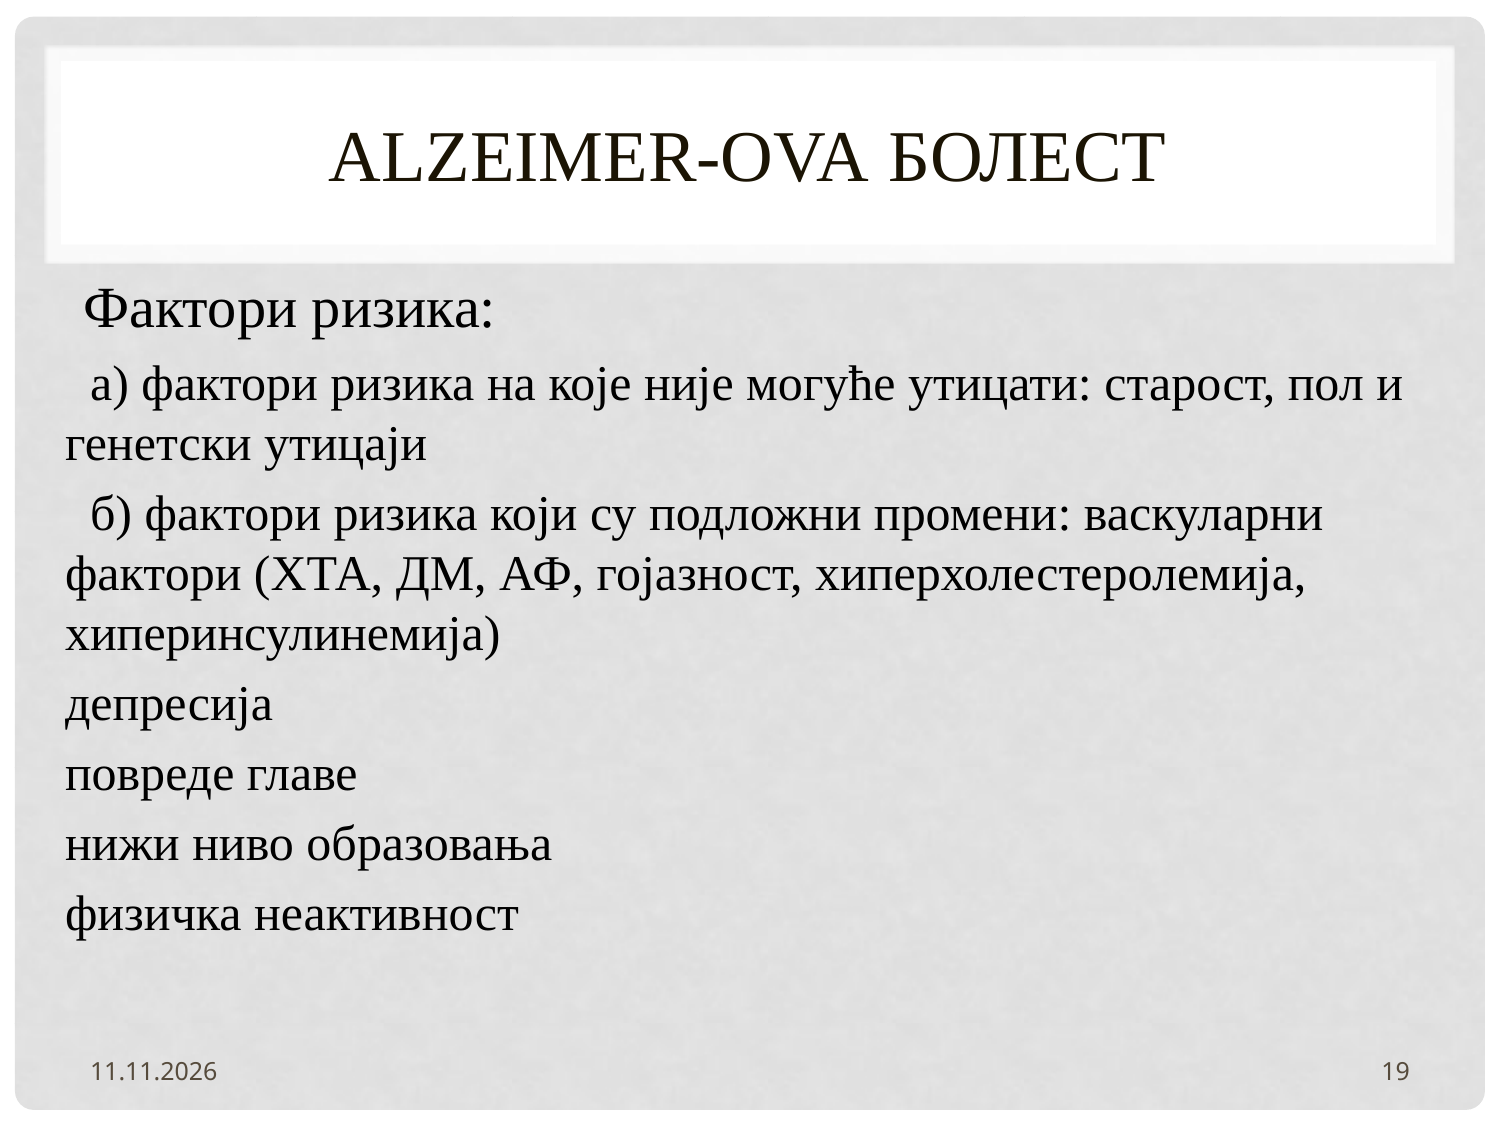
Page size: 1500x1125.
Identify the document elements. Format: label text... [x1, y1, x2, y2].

slide_number 19 [1074, 1042, 1425, 1103]
title Alzeimer-ova болест [69, 66, 1425, 238]
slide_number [75, 1042, 425, 1103]
list Фактори ризика: а) фактори ризика на које није могуће утицати: старост, пол и генетски утицаји б) фактори ризика који су подложни промени: васкуларни фактори (ХТА, ДМ, АФ, гојазност, хиперхолестеролемија, хиперинсулинемија) депресија повреде главе нижи ниво образовања физичка неактивност [50, 269, 1441, 1088]
